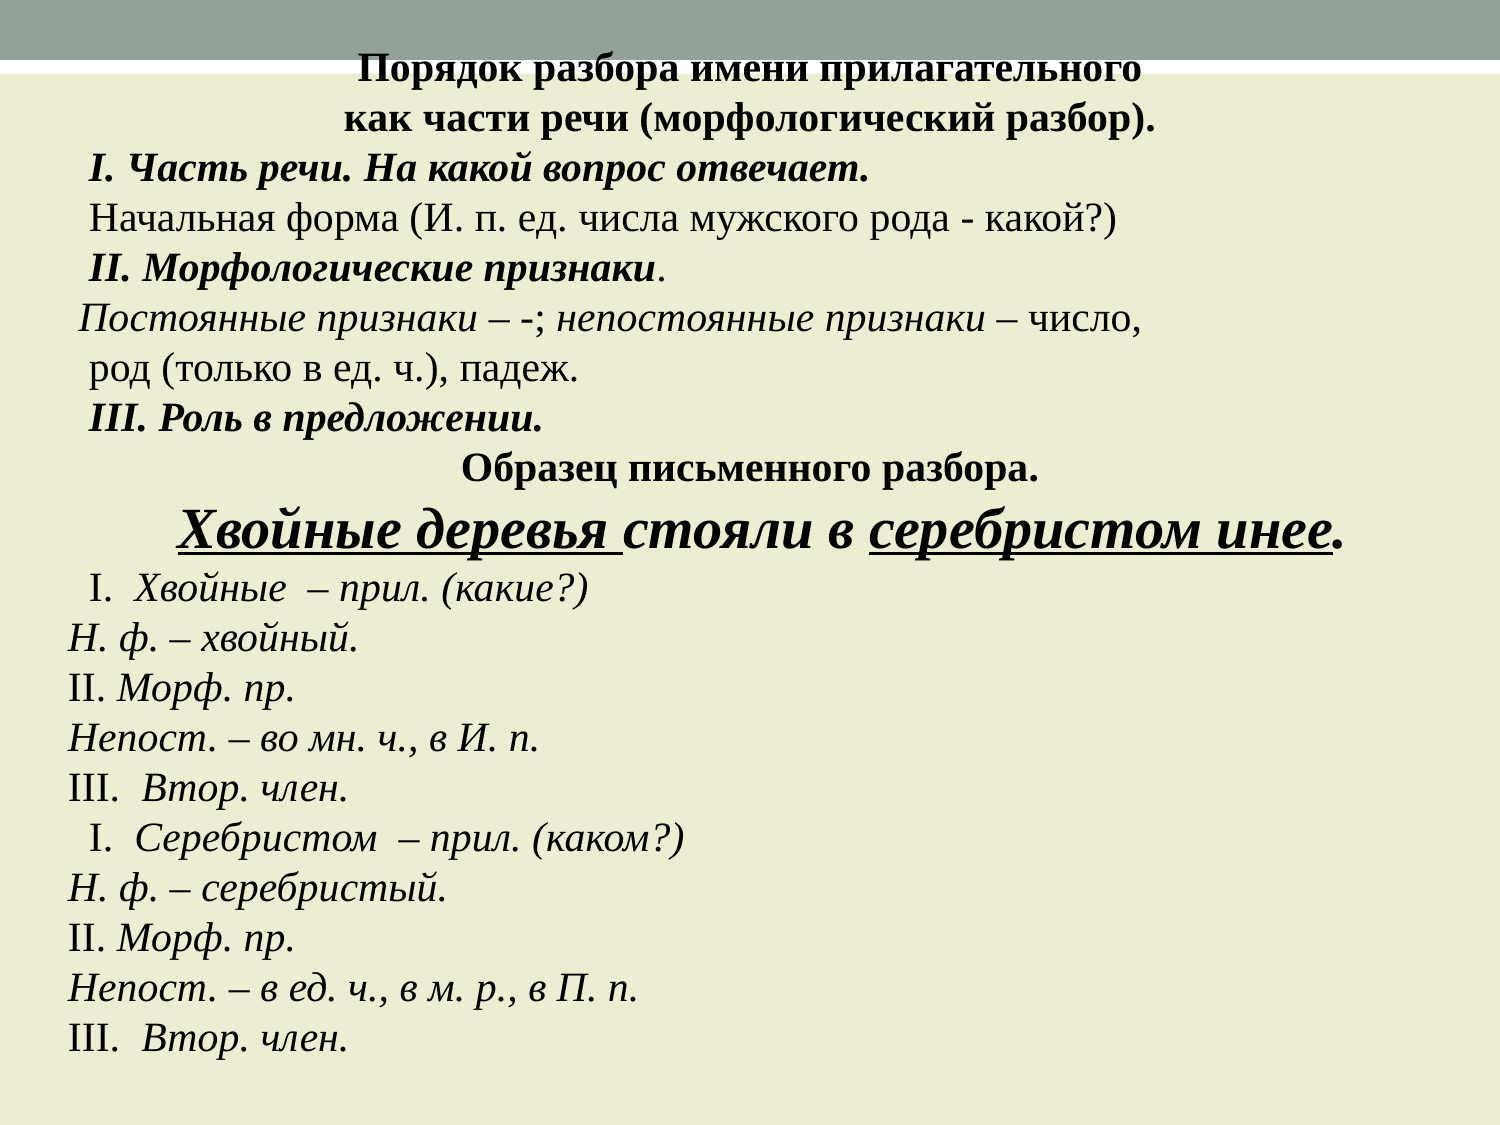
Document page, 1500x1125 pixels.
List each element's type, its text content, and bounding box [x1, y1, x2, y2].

text_box Порядок разбора имени прилагательного как части речи (морфологический разбор). I. Часть речи. На какой вопрос отвечает. Начальная форма (И. п. ед. числа мужского рода - какой?) II. Морфологические признаки. Постоянные признаки – -; непостоянные признаки – число, род (только в ед. ч.), падеж. III. Роль в предложении. Образец письменного разбора. Хвойные деревья стояли в серебристом инее. I. Хвойные – прил. (какие?) Н. ф. – хвойный. II. Морф. пр. Непост. – во мн. ч., в И. п. III. Втор. член. I. Серебристом – прил. (каком?) Н. ф. – серебристый. II. Морф. пр. Непост. – в ед. ч., в м. р., в П. п. III. Втор. член. [53, 32, 1447, 1068]
